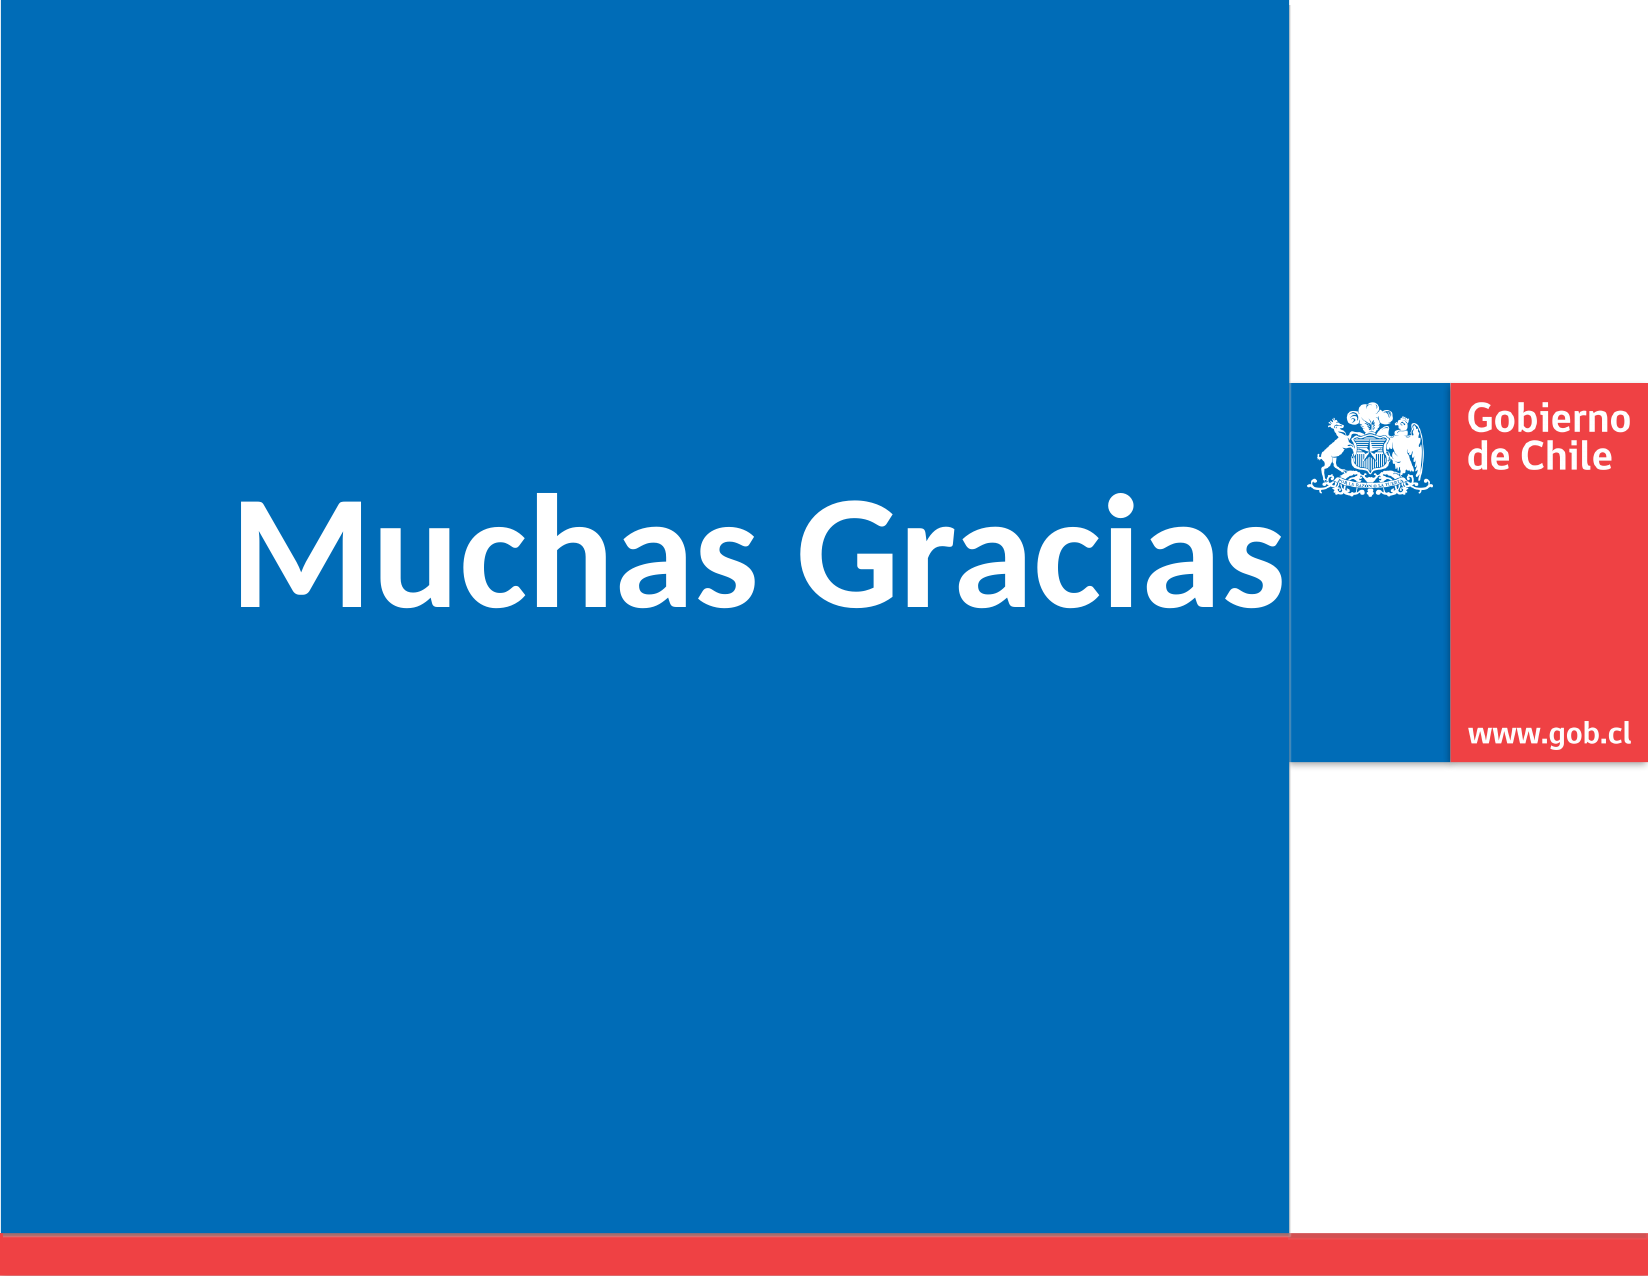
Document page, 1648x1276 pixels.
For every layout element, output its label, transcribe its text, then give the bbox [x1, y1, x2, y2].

picture [1468, 721, 1631, 750]
picture [1307, 402, 1433, 436]
title Muchas Gracias [213, 436, 1648, 612]
picture [1468, 402, 1630, 436]
